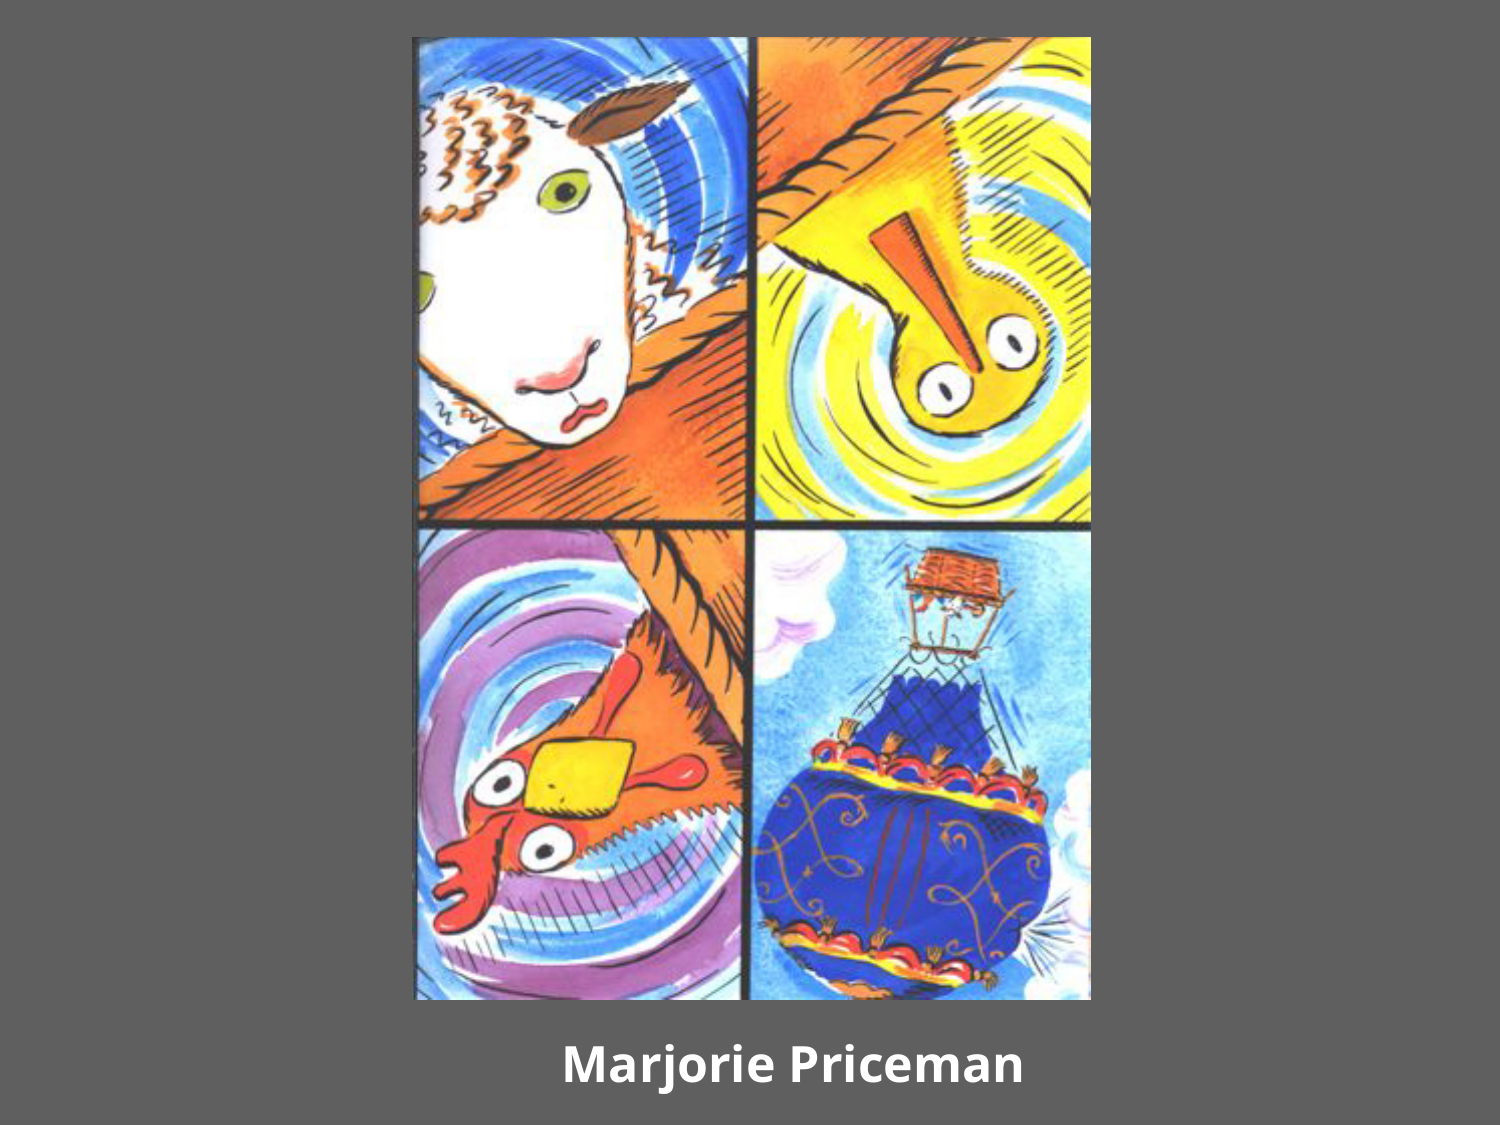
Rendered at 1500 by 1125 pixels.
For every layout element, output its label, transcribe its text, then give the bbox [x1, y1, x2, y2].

picture [412, 37, 1091, 1001]
text_box Marjorie Priceman [499, 1024, 1088, 1100]
